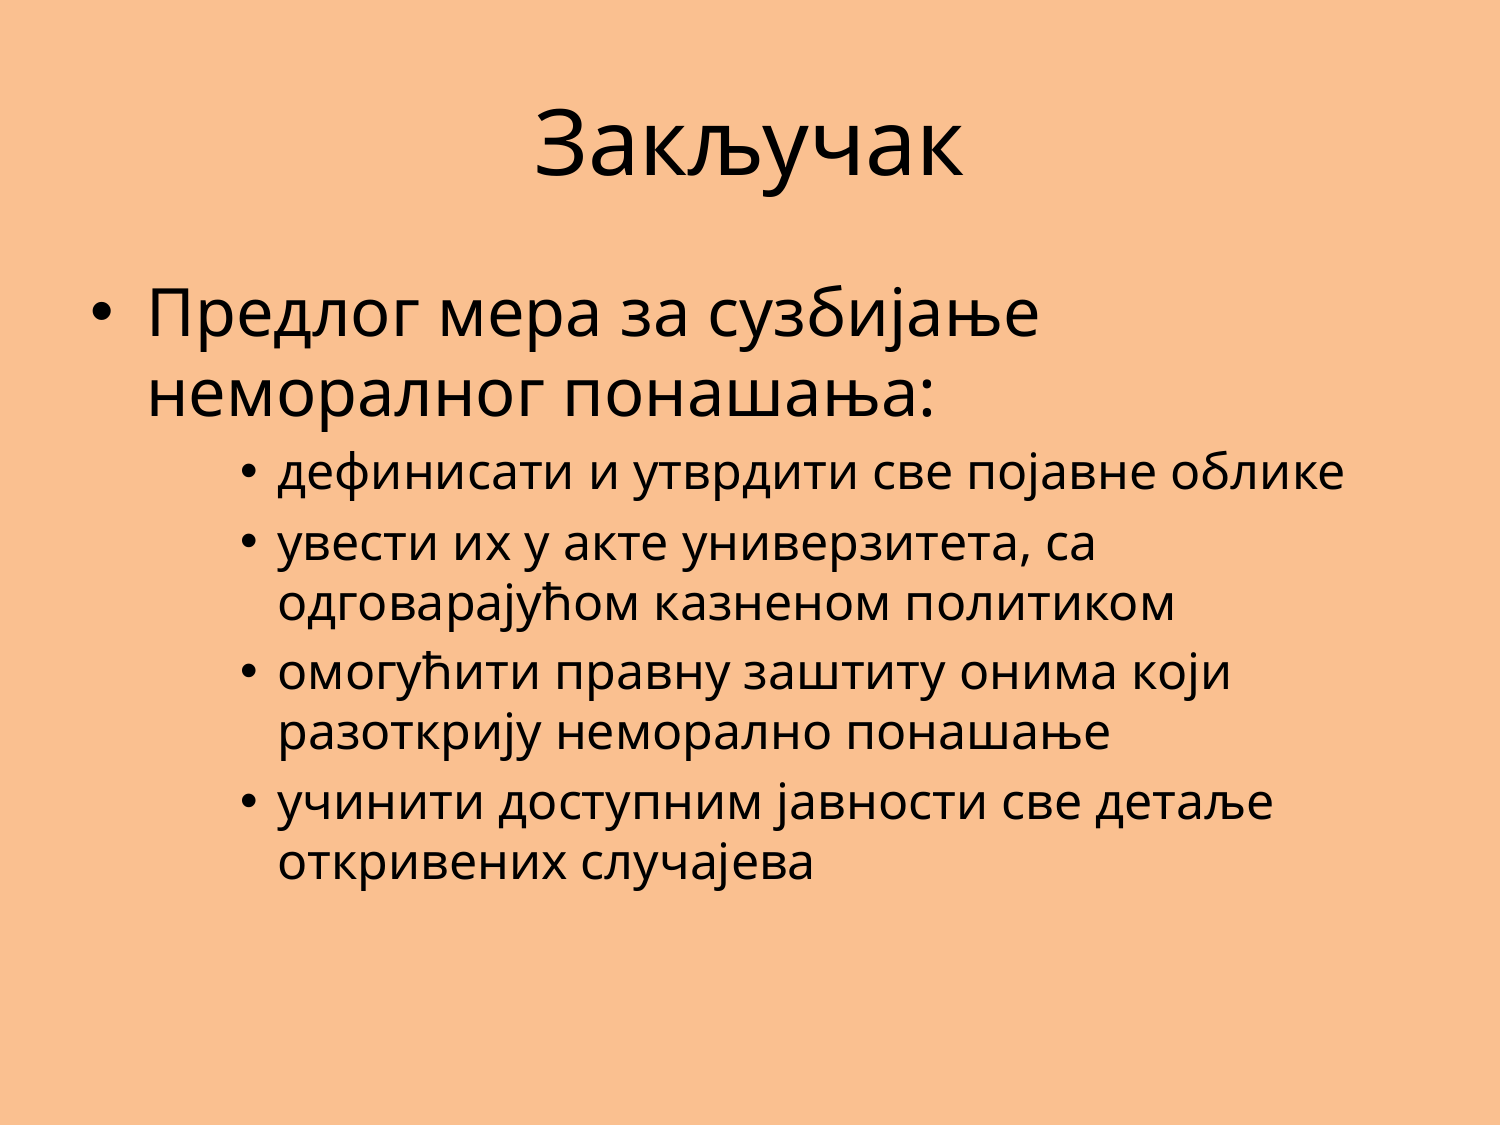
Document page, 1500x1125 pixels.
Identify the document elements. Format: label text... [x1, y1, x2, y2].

list Предлог мера за сузбијање неморалног понашања: дефинисати и утврдити све појавне облике увести их у акте универзитета, са одговарајућом казненом политиком омогућити правну заштиту онима који разоткрију неморално понашање учинити доступним јавности све детаље откривених случајева [75, 262, 1425, 1005]
title Закључак [75, 45, 1425, 233]
